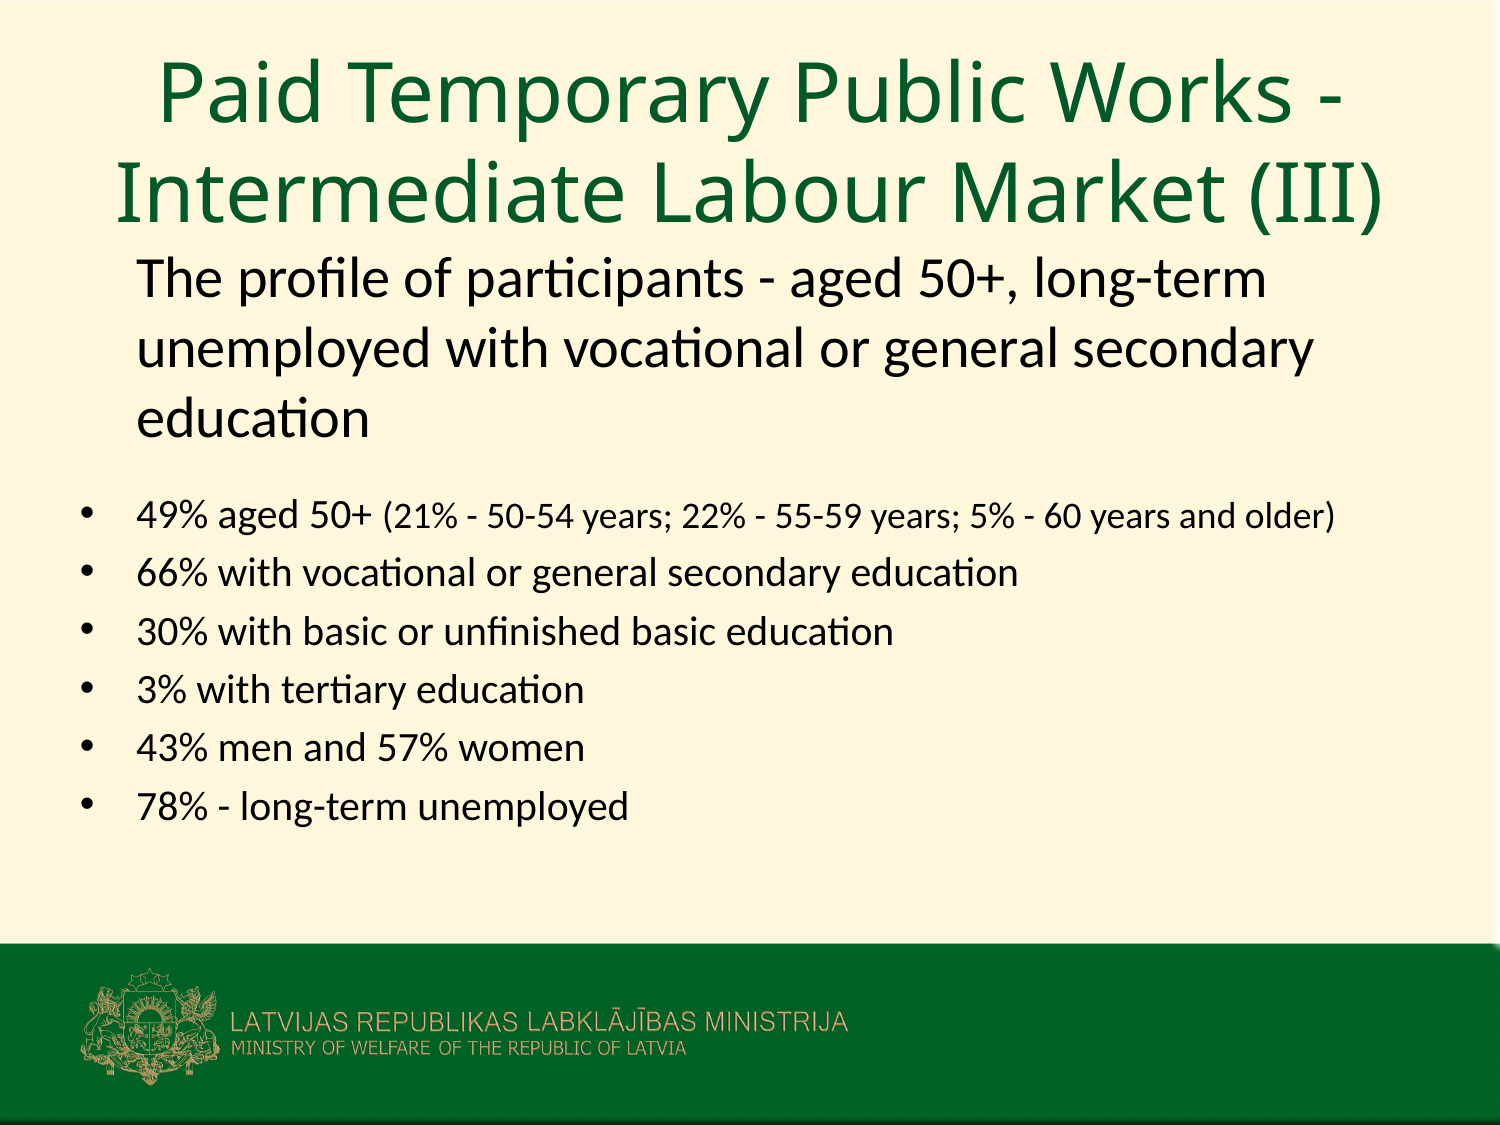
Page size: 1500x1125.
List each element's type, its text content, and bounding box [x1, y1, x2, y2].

list The profile of participants - aged 50+, long-term unemployed with vocational or general secondary education 49% aged 50+ (21% - 50-54 years; 22% - 55-59 years; 5% - 60 years and older) 66% with vocational or general secondary education 30% with basic or unfinished basic education 3% with tertiary education 43% men and 57% women 78% - long-term unemployed [64, 231, 1416, 975]
title Paid Temporary Public Works - Intermediate Labour Market (III) [74, 44, 1426, 233]
picture [0, 0, 1500, 1125]
